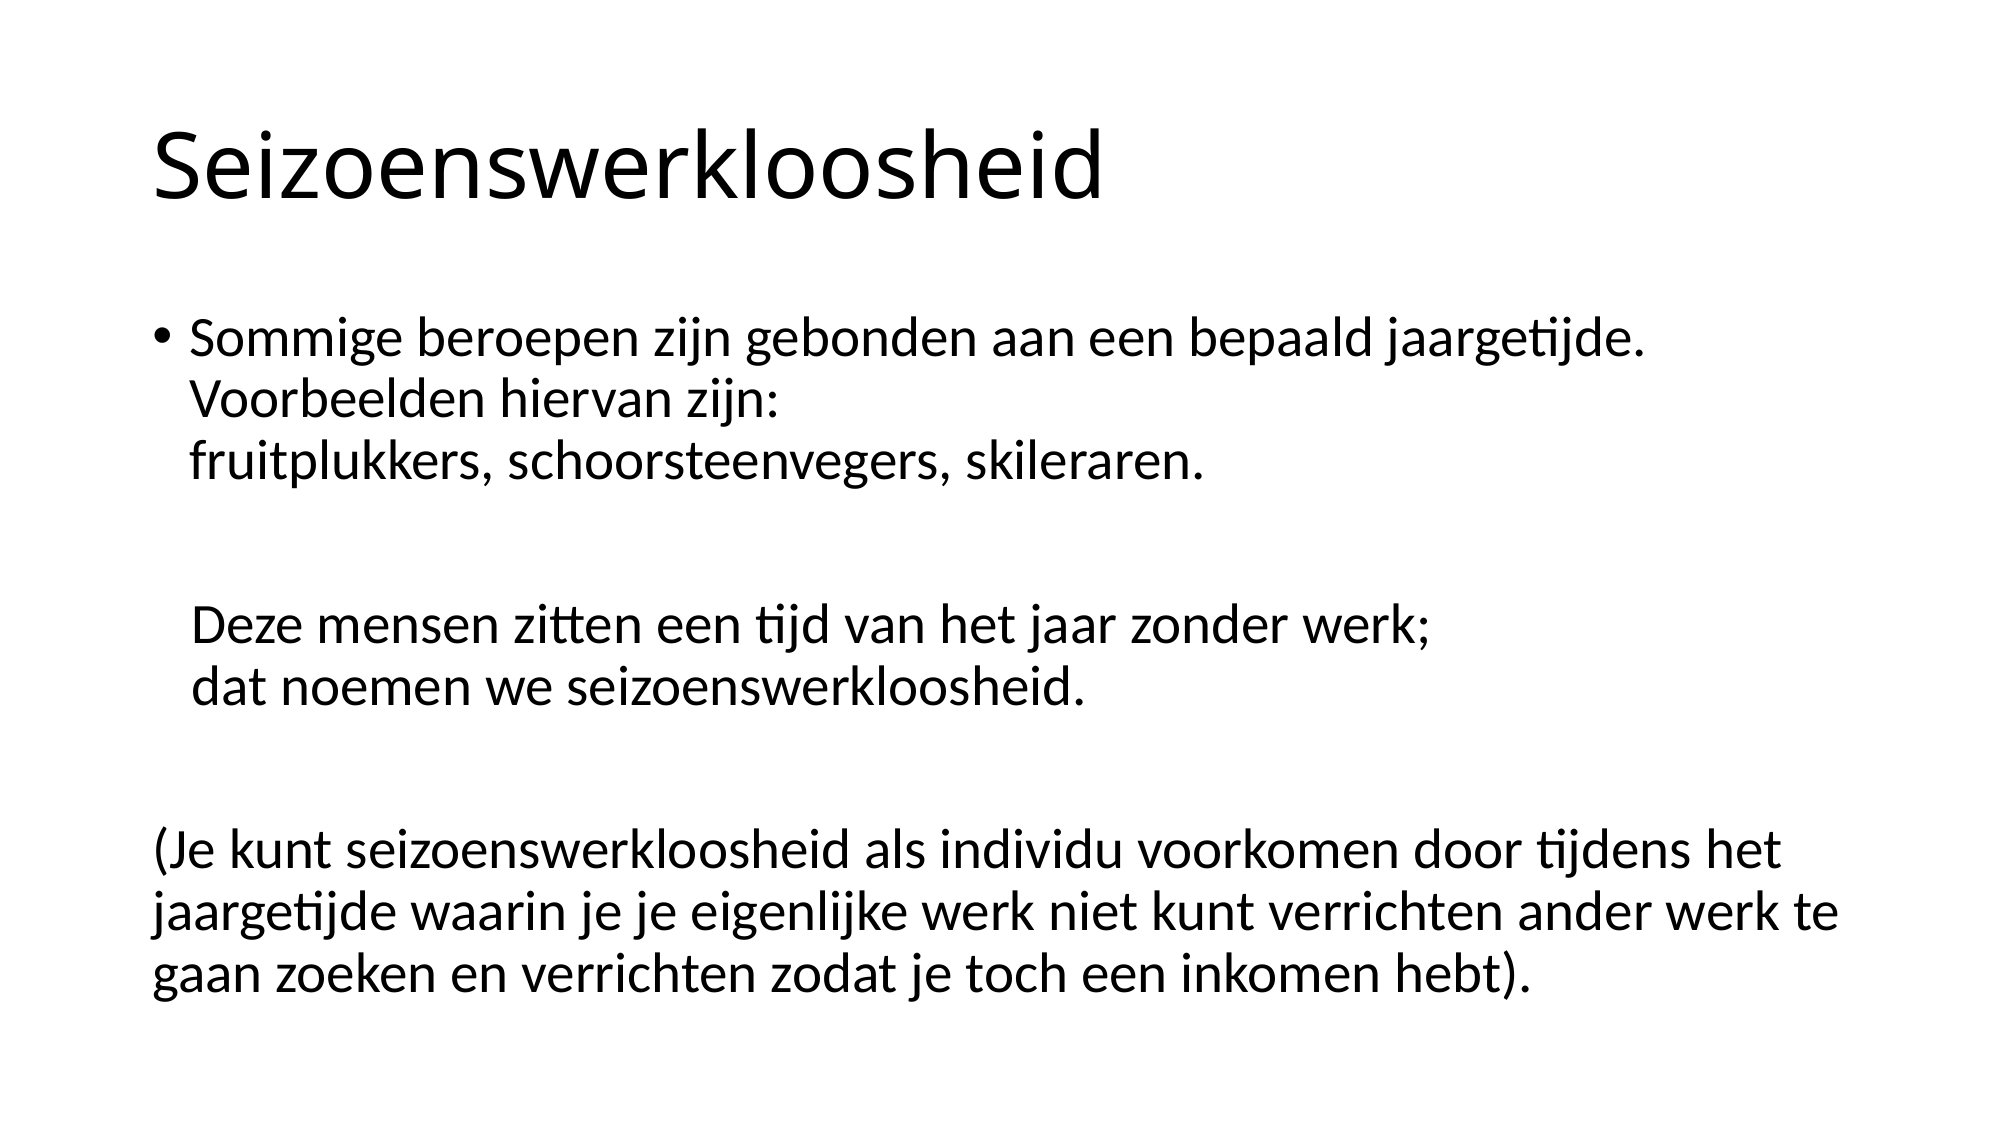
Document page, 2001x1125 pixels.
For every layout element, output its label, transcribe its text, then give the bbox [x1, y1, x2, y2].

list Sommige beroepen zijn gebonden aan een bepaald jaargetijde. Voorbeelden hiervan zijn: fruitplukkers, schoorsteenvegers, skileraren. Deze mensen zitten een tijd van het jaar zonder werk; dat noemen we seizoenswerkloosheid. (Je kunt seizoenswerkloosheid als individu voorkomen door tijdens het jaargetijde waarin je je eigenlijke werk niet kunt verrichten ander werk te gaan zoeken en verrichten zodat je toch een inkomen hebt). [137, 299, 1863, 1014]
title Seizoenswerkloosheid [137, 59, 1863, 278]
